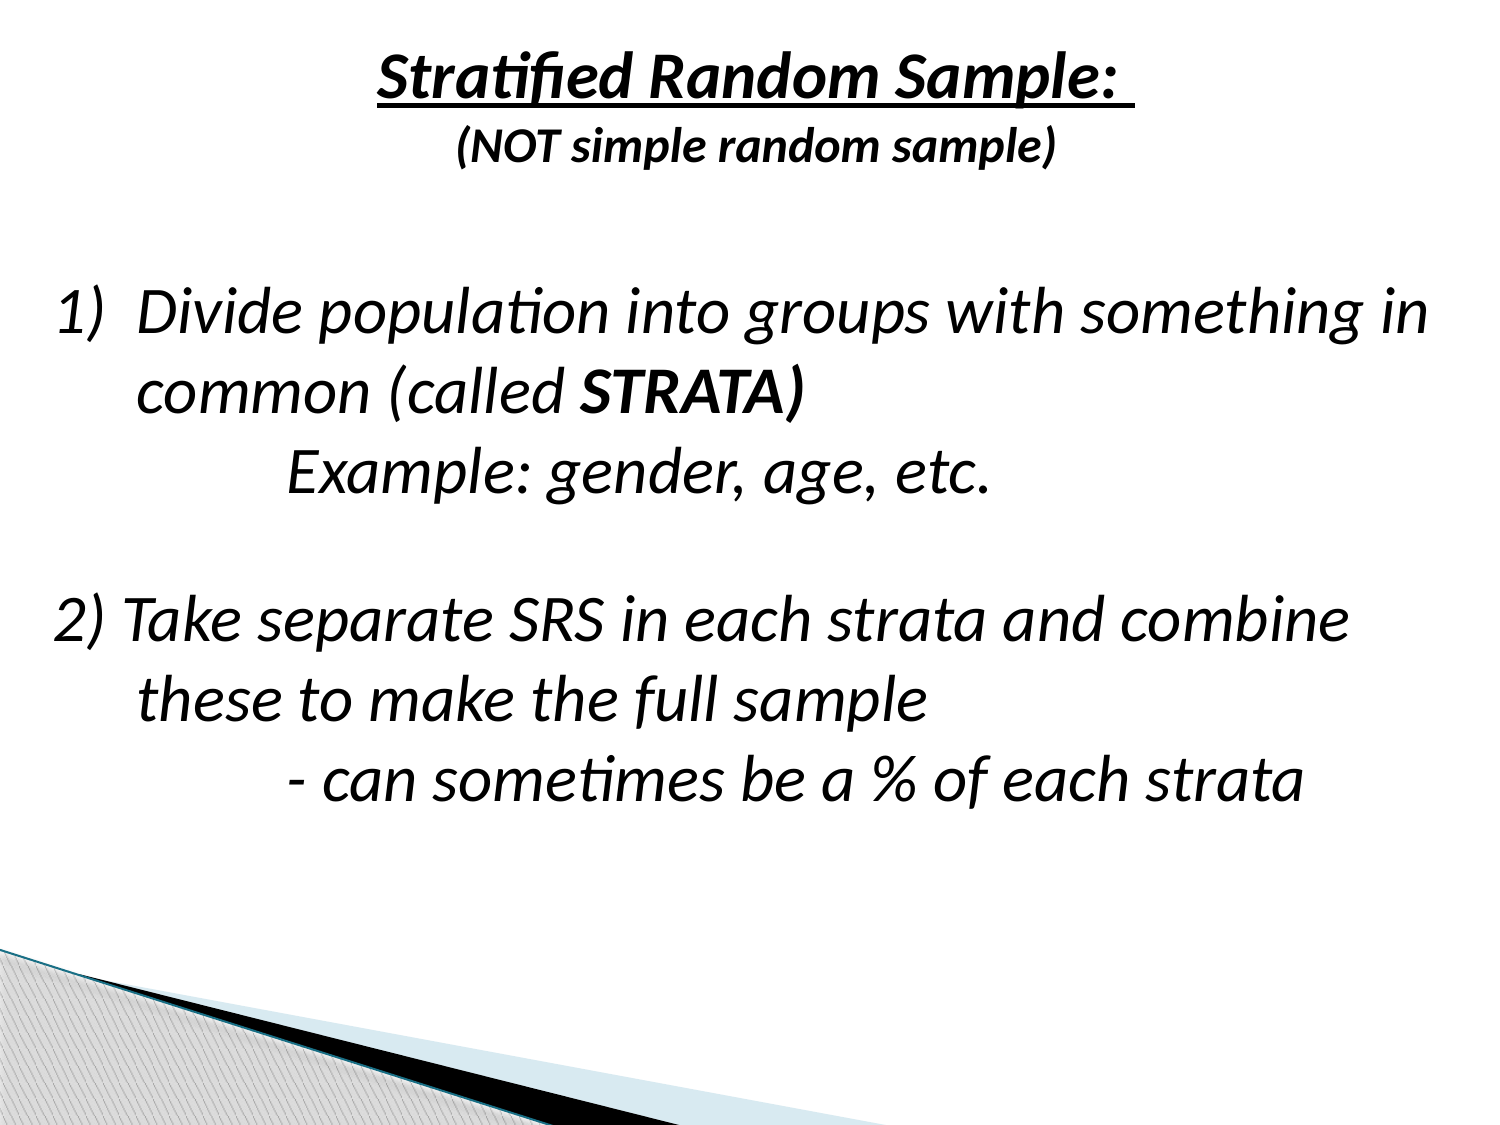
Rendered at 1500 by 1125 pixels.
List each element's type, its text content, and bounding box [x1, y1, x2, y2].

text_box Divide population into groups with something in common (called STRATA) Example: gender, age, etc. [37, 259, 1475, 514]
text_box Stratified Random Sample: (NOT simple random sample) [37, 24, 1475, 180]
text_box 2) Take separate SRS in each strata and combine these to make the full sample - can sometimes be a % of each strata [37, 567, 1475, 822]
